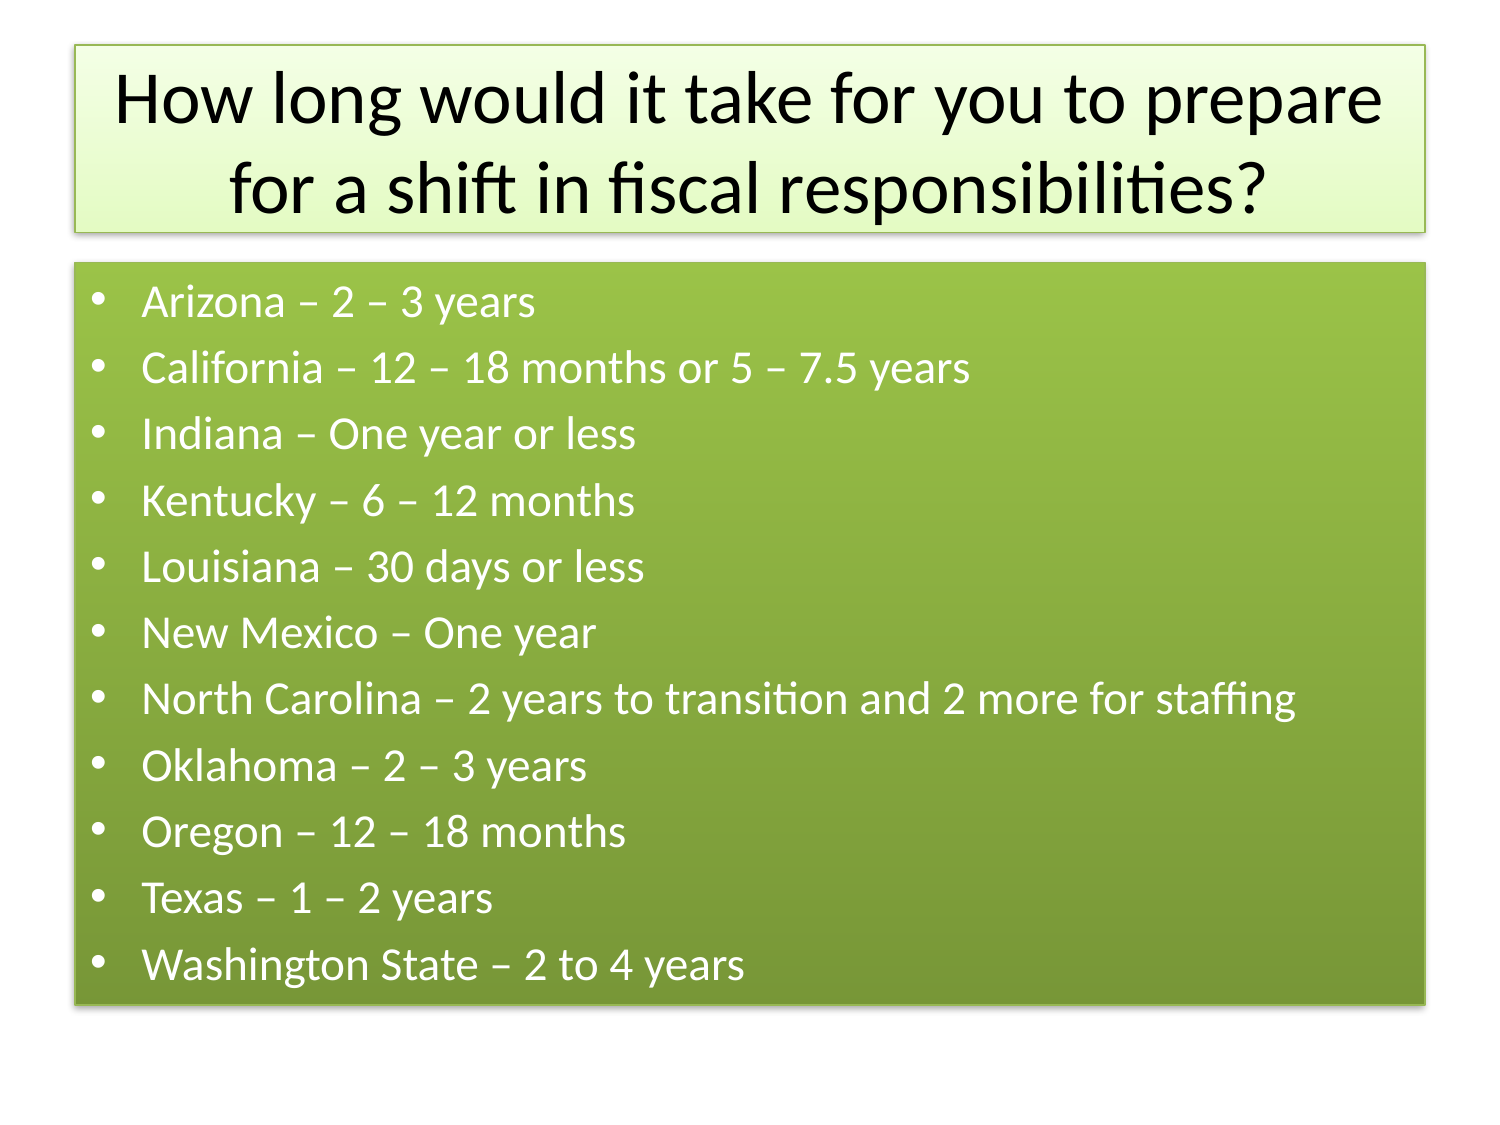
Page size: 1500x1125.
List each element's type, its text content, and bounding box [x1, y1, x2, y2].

title How long would it take for you to prepare for a shift in fiscal responsibilities? [74, 44, 1426, 233]
list Arizona – 2 – 3 years California – 12 – 18 months or 5 – 7.5 years Indiana – One year or less Kentucky – 6 – 12 months Louisiana – 30 days or less New Mexico – One year North Carolina – 2 years to transition and 2 more for staffing Oklahoma – 2 – 3 years Oregon – 12 – 18 months Texas – 1 – 2 years Washington State – 2 to 4 years [74, 262, 1426, 1006]
